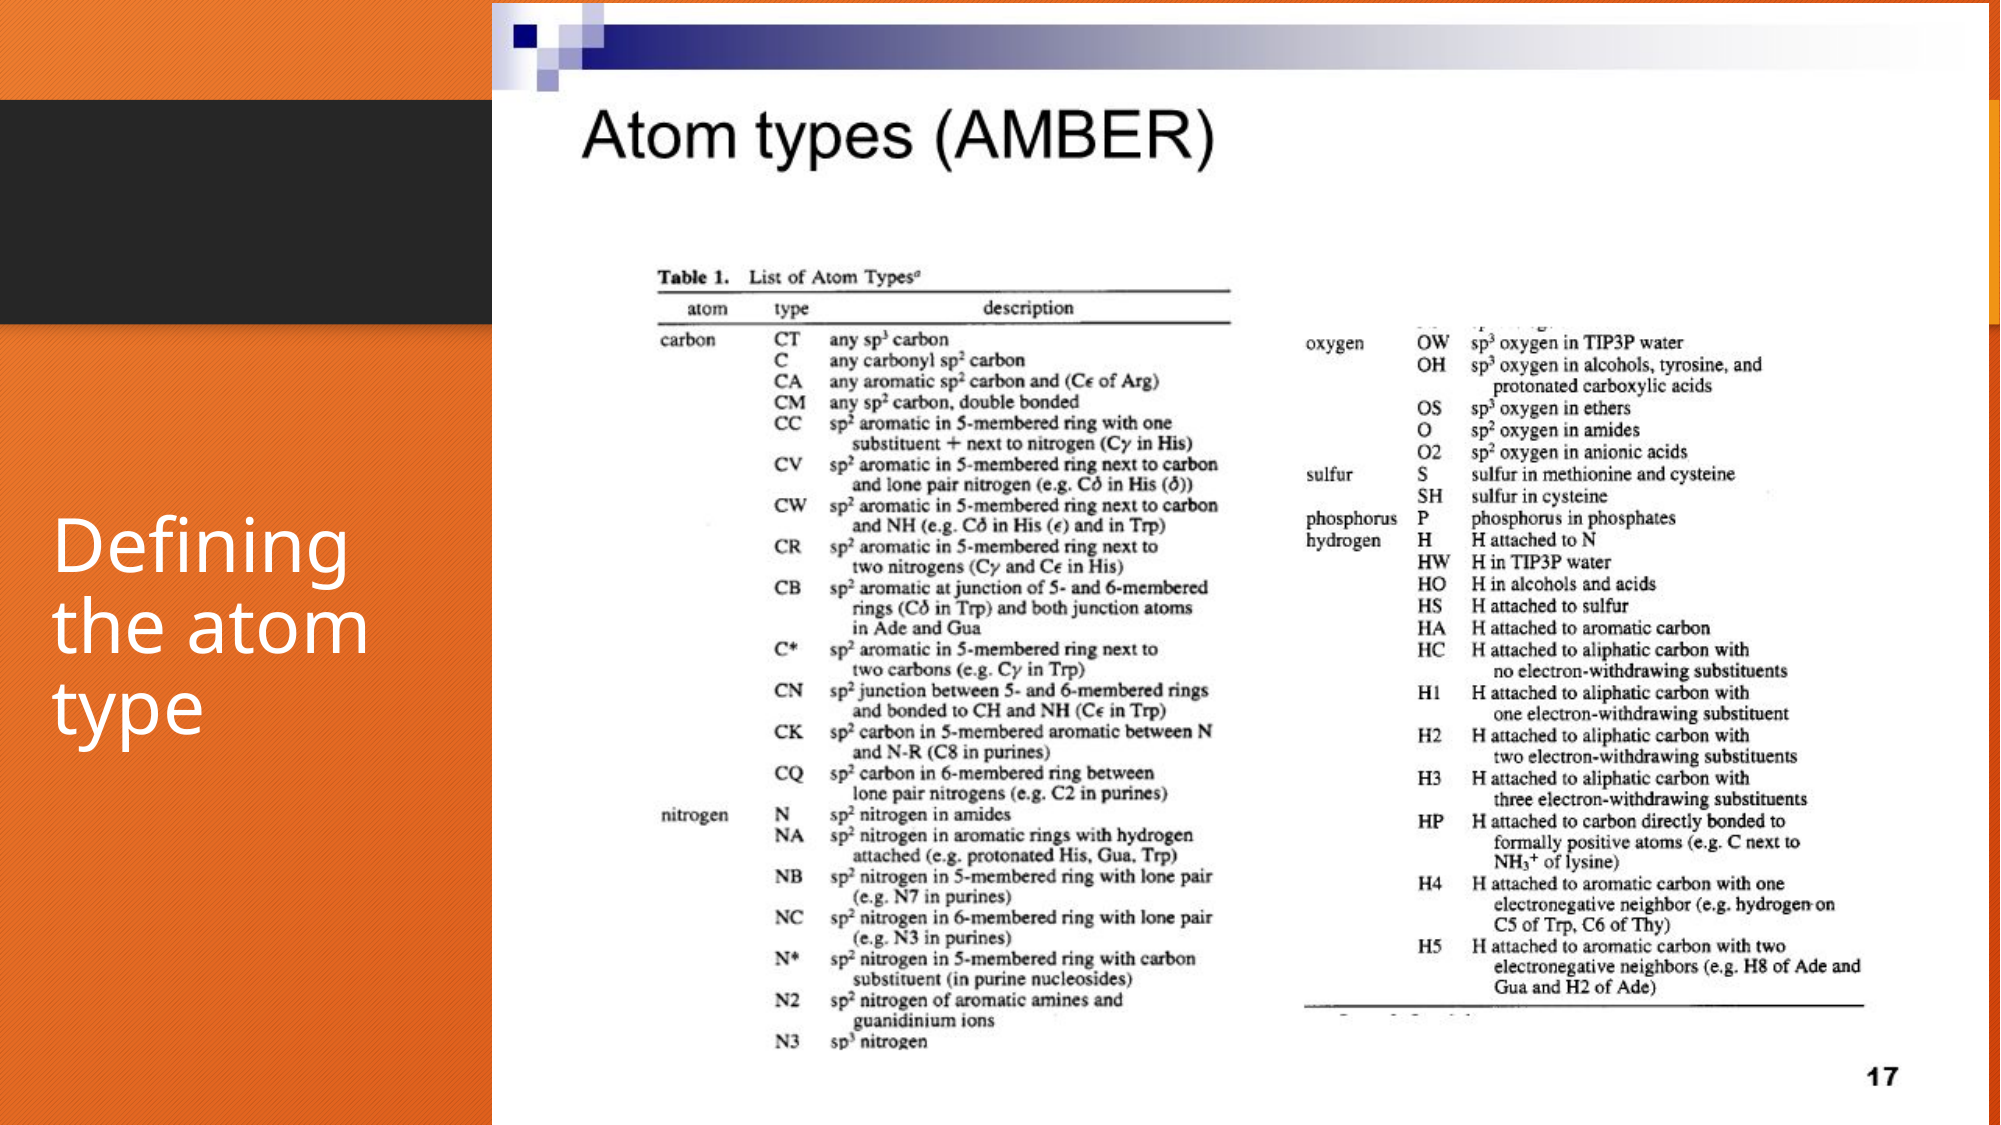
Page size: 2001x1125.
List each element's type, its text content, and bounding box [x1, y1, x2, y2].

title Defining the atom type [36, 433, 414, 825]
picture [0, 2, 2000, 1125]
